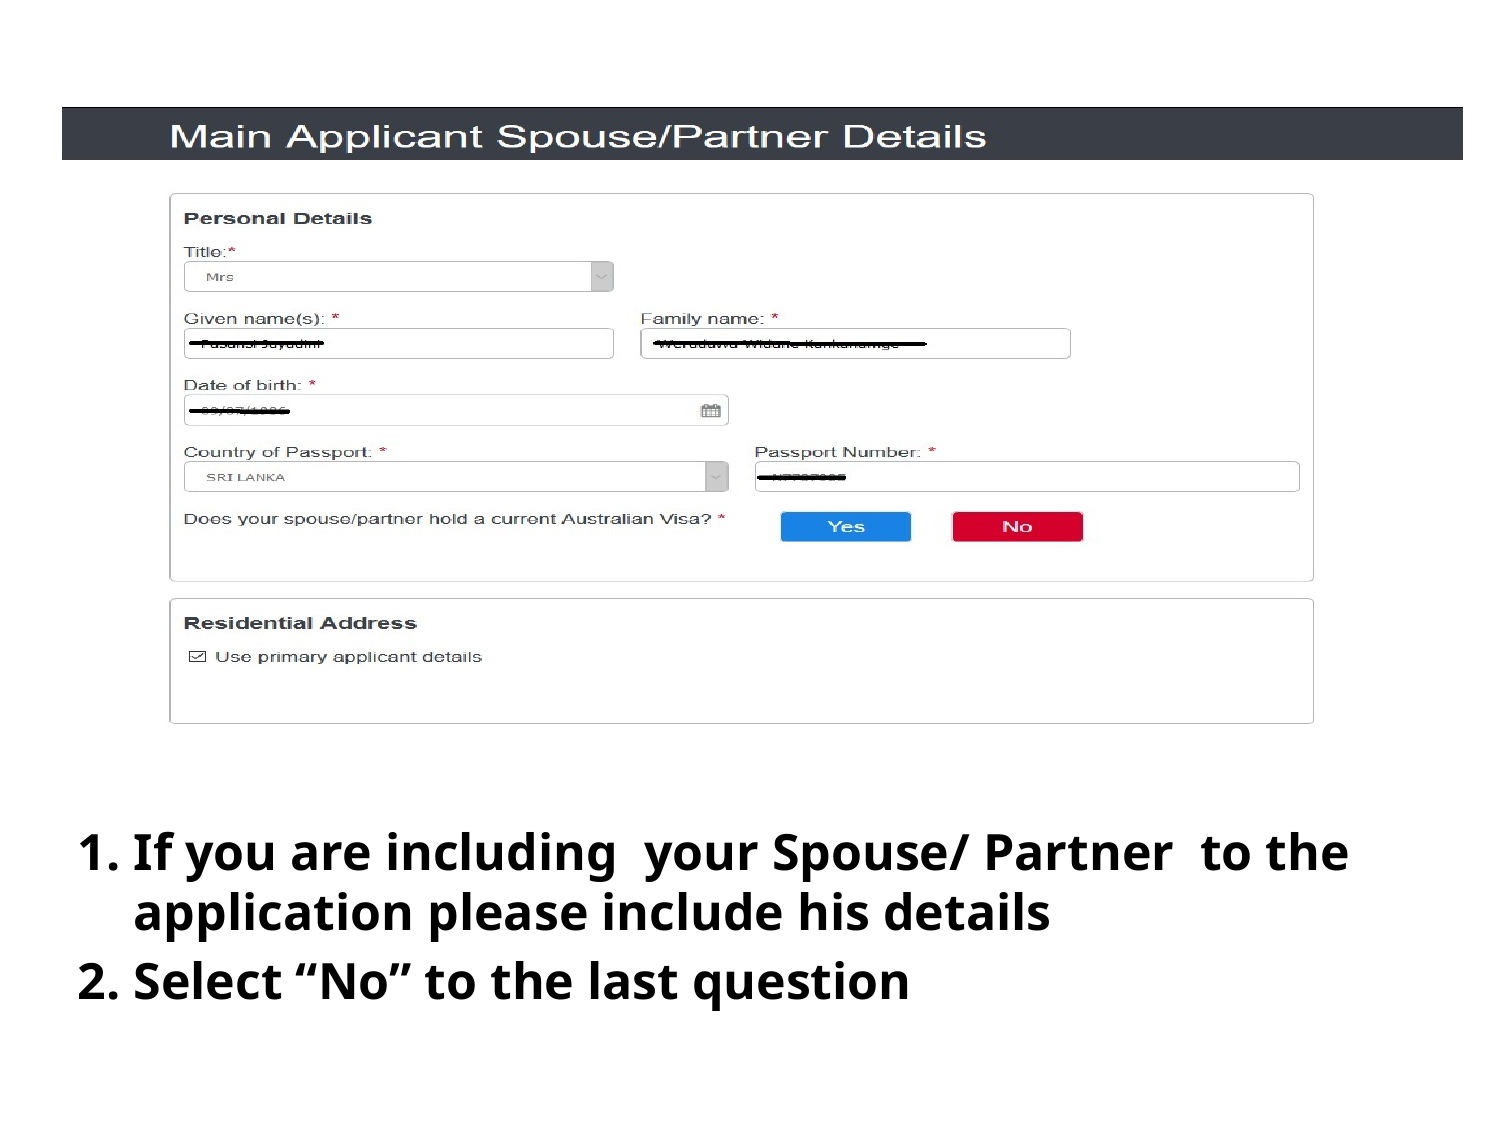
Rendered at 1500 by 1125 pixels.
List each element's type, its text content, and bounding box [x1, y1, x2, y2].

picture [62, 107, 1463, 738]
list If you are including your Spouse/ Partner to the application please include his details Select “No” to the last question [62, 812, 1475, 1063]
